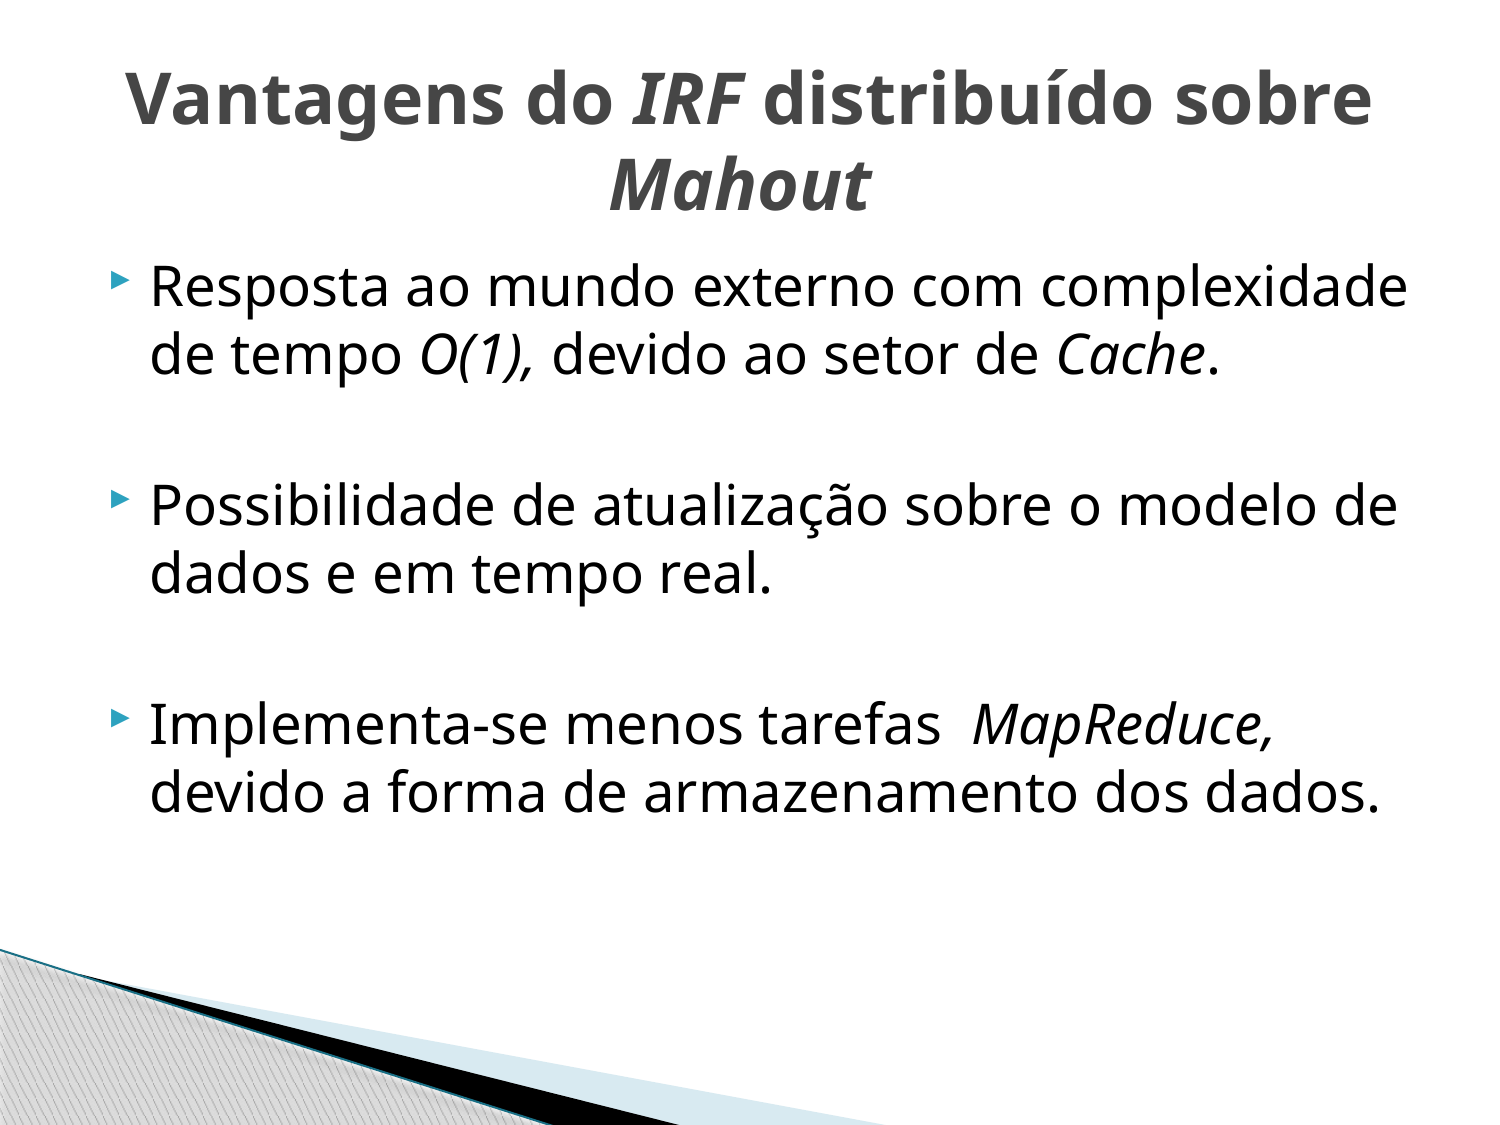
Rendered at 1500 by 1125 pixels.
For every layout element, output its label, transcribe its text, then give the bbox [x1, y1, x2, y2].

title Vantagens do IRF distribuído sobre Mahout [75, 45, 1425, 233]
list Resposta ao mundo externo com complexidade de tempo O(1), devido ao setor de Cache. Possibilidade de atualização sobre o modelo de dados e em tempo real. Implementa-se menos tarefas MapReduce, devido a forma de armazenamento dos dados. [74, 242, 1426, 986]
